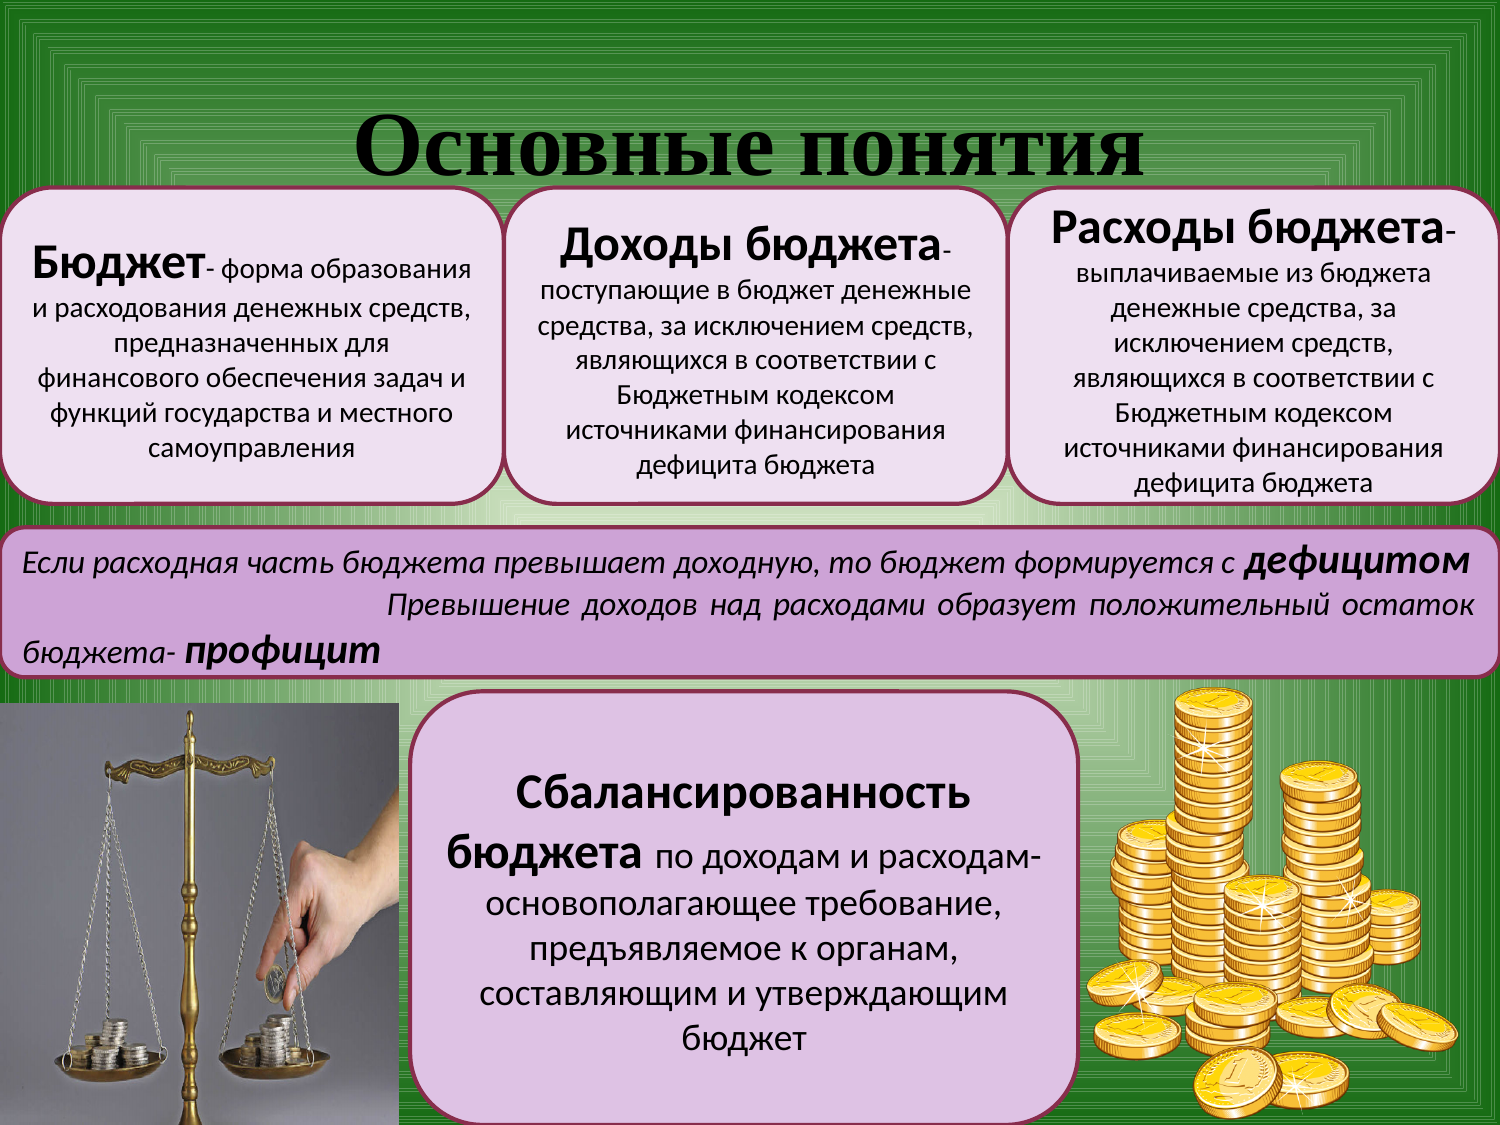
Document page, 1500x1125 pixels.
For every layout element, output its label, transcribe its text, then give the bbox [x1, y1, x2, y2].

picture [0, 702, 399, 1125]
text_box Если расходная часть бюджета превышает доходную, то бюджет формируется с дефицитом Превышение доходов над расходами образует положительный остаток бюджета- профицит [0, 525, 1500, 680]
picture [1077, 679, 1465, 1125]
text_box Расходы бюджета- выплачиваемые из бюджета денежные средства, за исключением средств, являющихся в соответствии с Бюджетным кодексом источниками финансирования дефицита бюджета [1005, 185, 1500, 506]
text_box Сбалансированность бюджета по доходам и расходам- основополагающее требование, предъявляемое к органам, составляющим и утверждающим бюджет [407, 689, 1072, 1125]
title Основные понятия [75, 45, 1425, 222]
text_box Доходы бюджета- поступающие в бюджет денежные средства, за исключением средств, являющихся в соответствии с Бюджетным кодексом источниками финансирования дефицита бюджета [501, 185, 1008, 506]
text_box Бюджет- форма образования и расходования денежных средств, предназначенных для финансового обеспечения задач и функций государства и местного самоуправления [0, 185, 504, 506]
